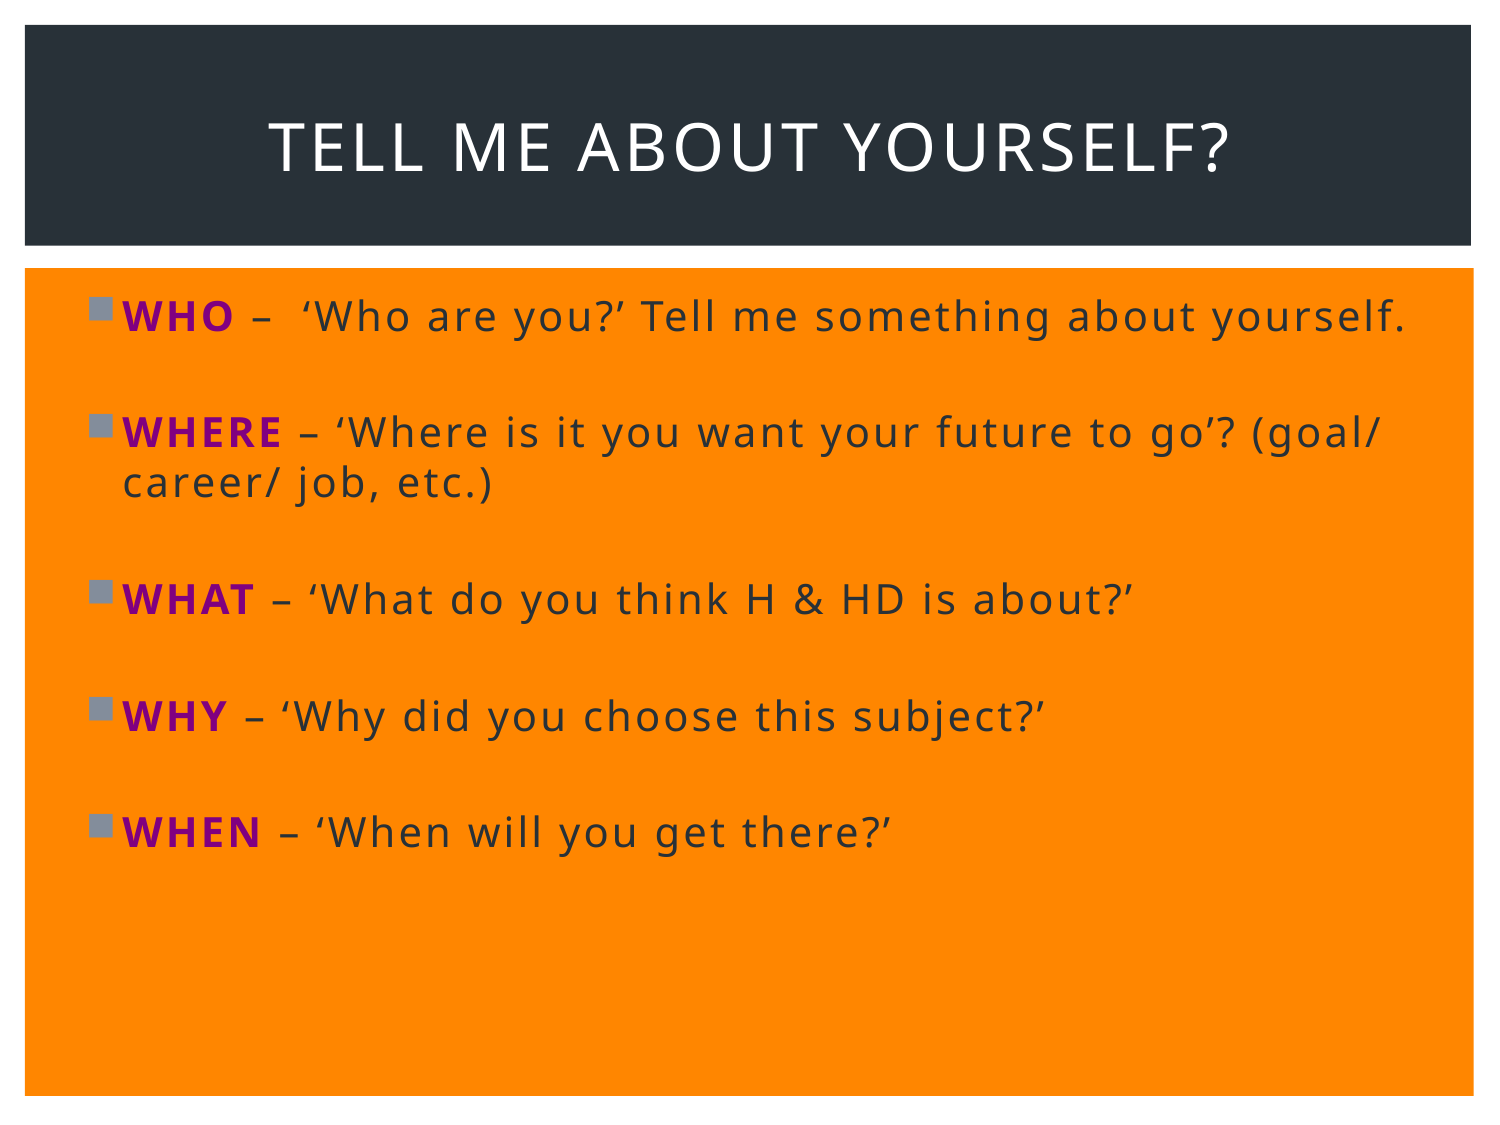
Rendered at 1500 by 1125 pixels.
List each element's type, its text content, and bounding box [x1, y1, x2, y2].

list WHO – ‘Who are you?’ Tell me something about yourself. WHERE – ‘Where is it you want your future to go’? (goal/ career/ job, etc.) WHAT – ‘What do you think H & HD is about?’ WHY – ‘Why did you choose this subject?’ WHEN – ‘When will you get there?’ [62, 281, 1442, 1005]
title Tell me About yourself? [62, 58, 1438, 232]
